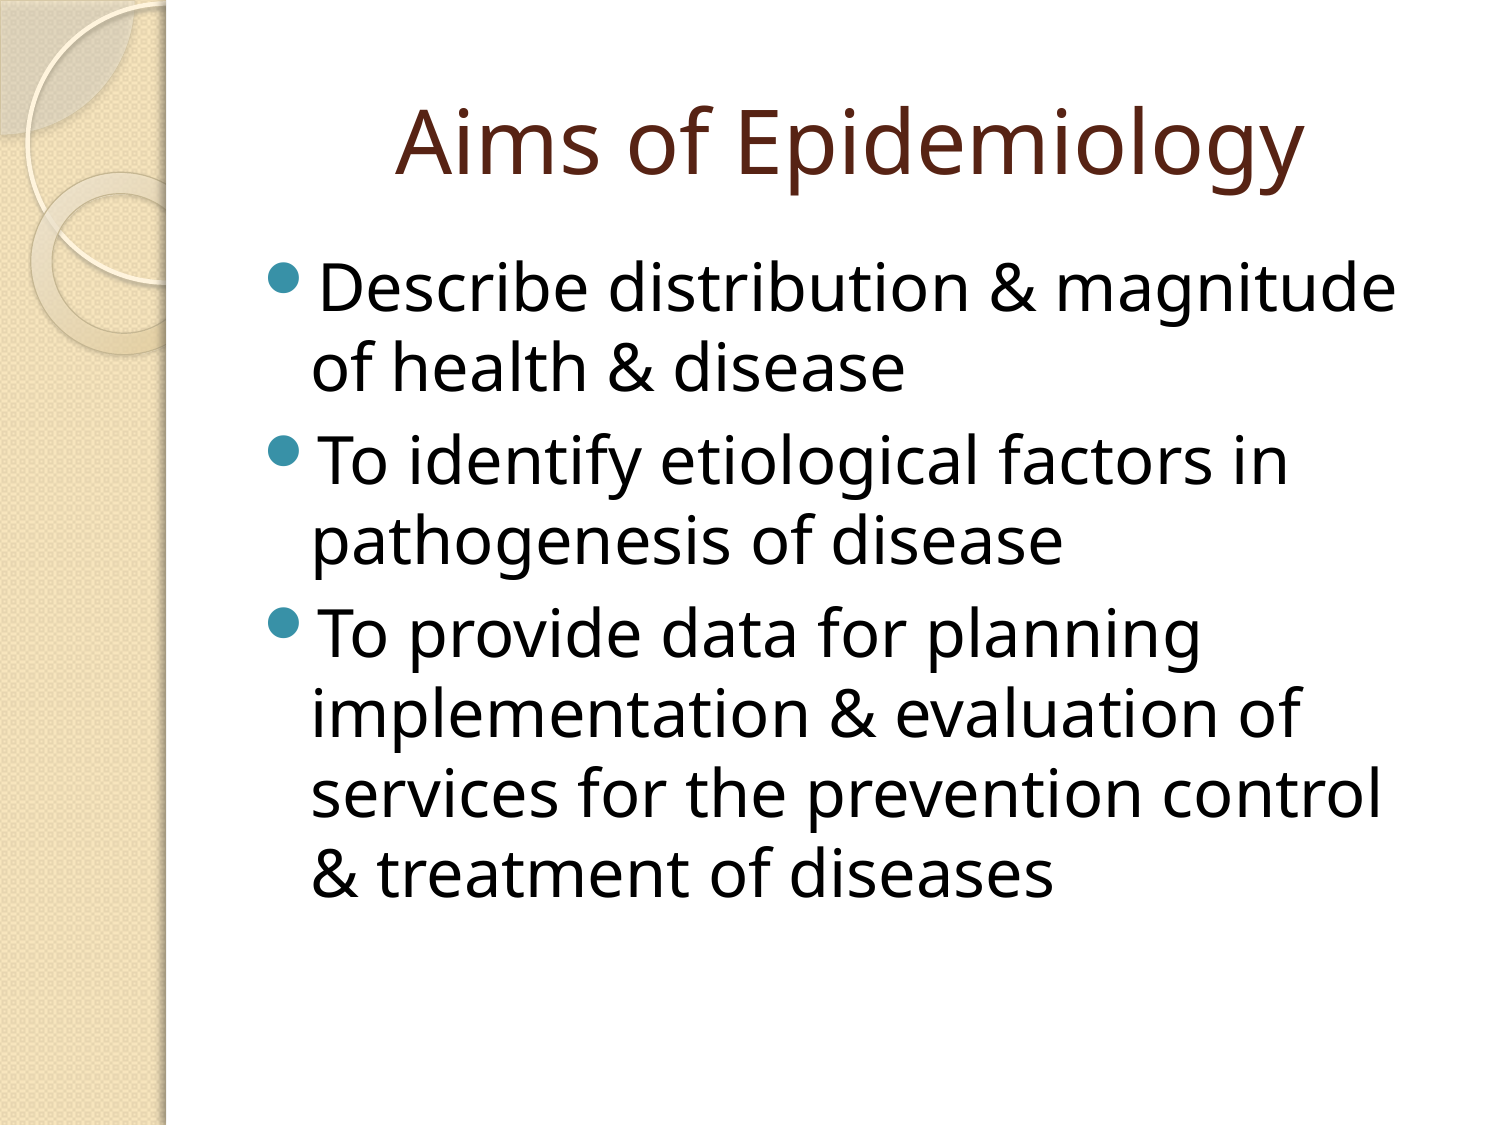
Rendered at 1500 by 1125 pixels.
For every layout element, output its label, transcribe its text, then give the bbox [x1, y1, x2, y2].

list Describe distribution & magnitude of health & disease To identify etiological factors in pathogenesis of disease To provide data for planning implementation & evaluation of services for the prevention control & treatment of diseases [235, 237, 1466, 1025]
title Aims of Epidemiology [235, 45, 1466, 233]
